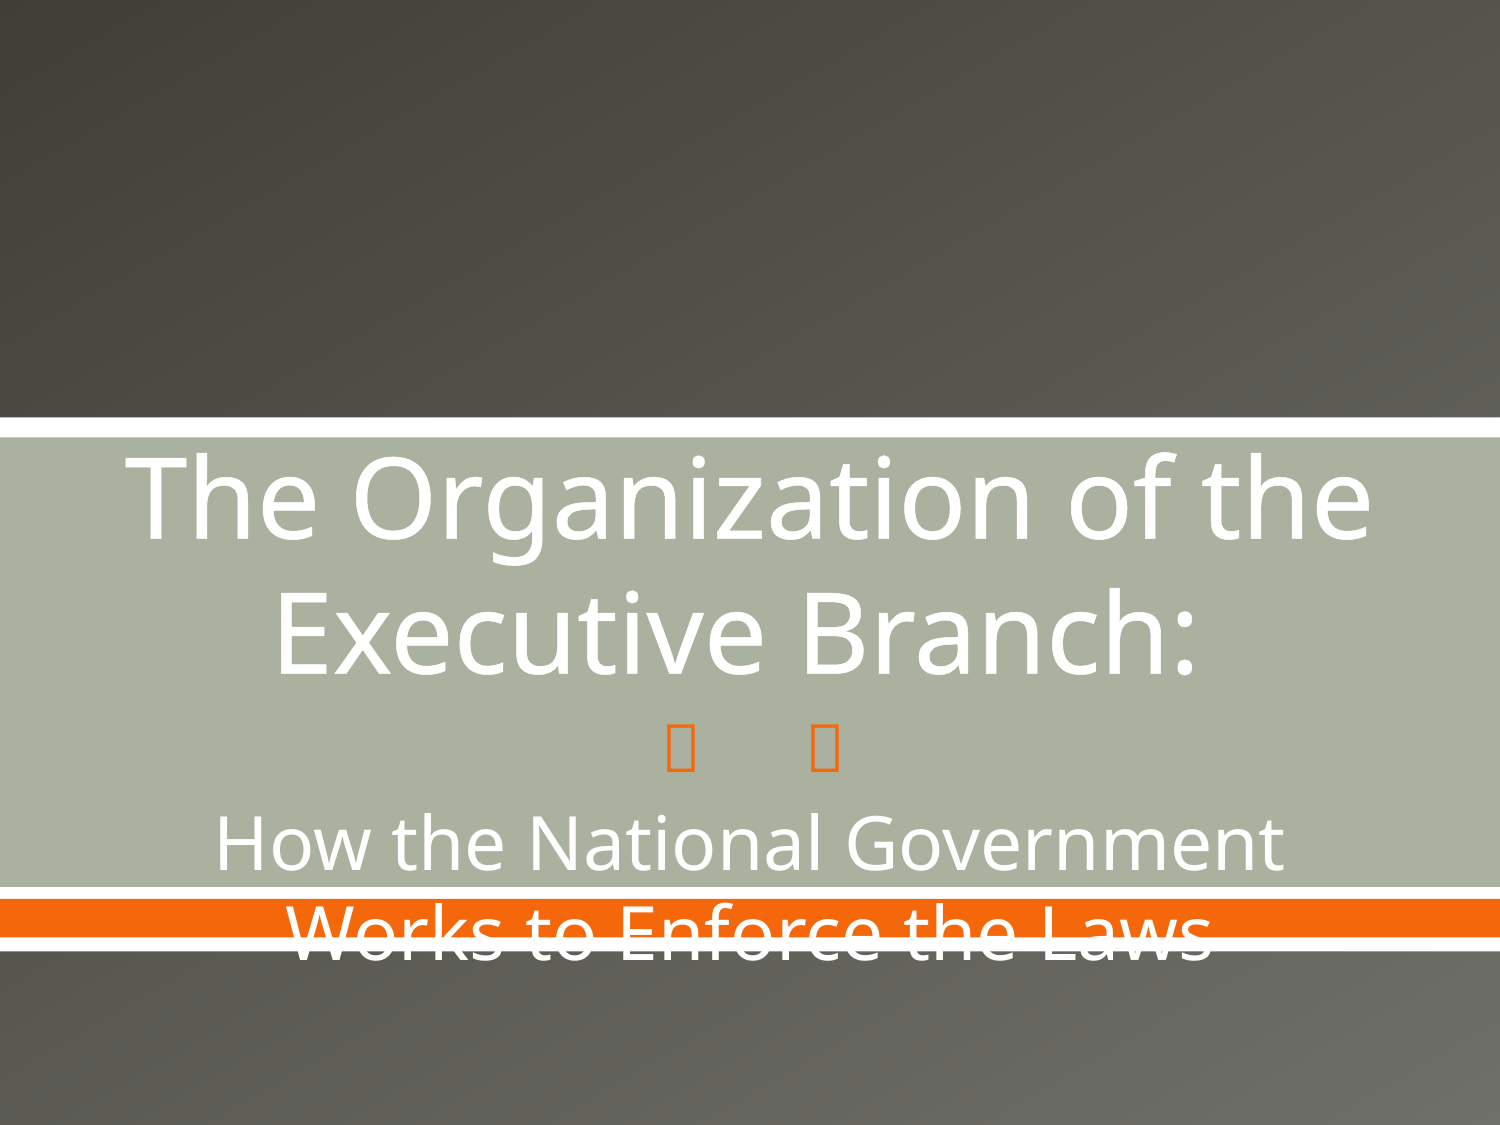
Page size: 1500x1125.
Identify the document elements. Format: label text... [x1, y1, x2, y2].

title The Organization of the Executive Branch: [37, 462, 1463, 704]
subtitle How the National Government Works to Enforce the Laws [93, 787, 1407, 875]
